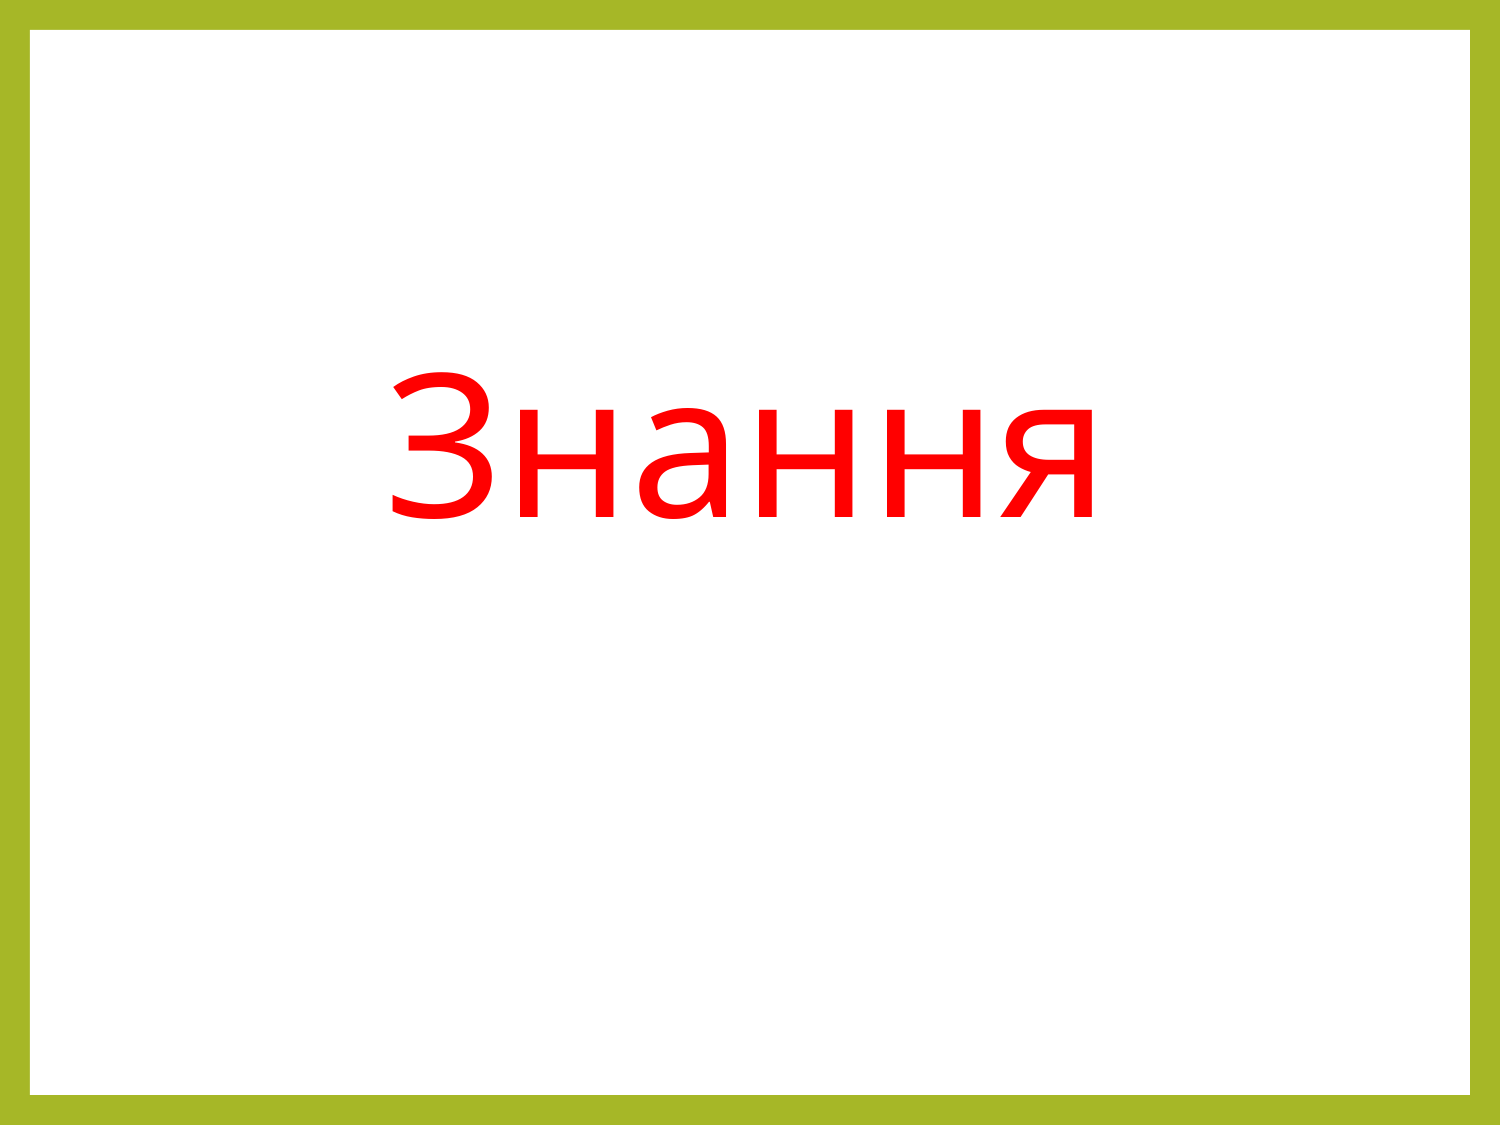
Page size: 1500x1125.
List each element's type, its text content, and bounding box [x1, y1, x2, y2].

list Знання [140, 337, 1356, 1000]
